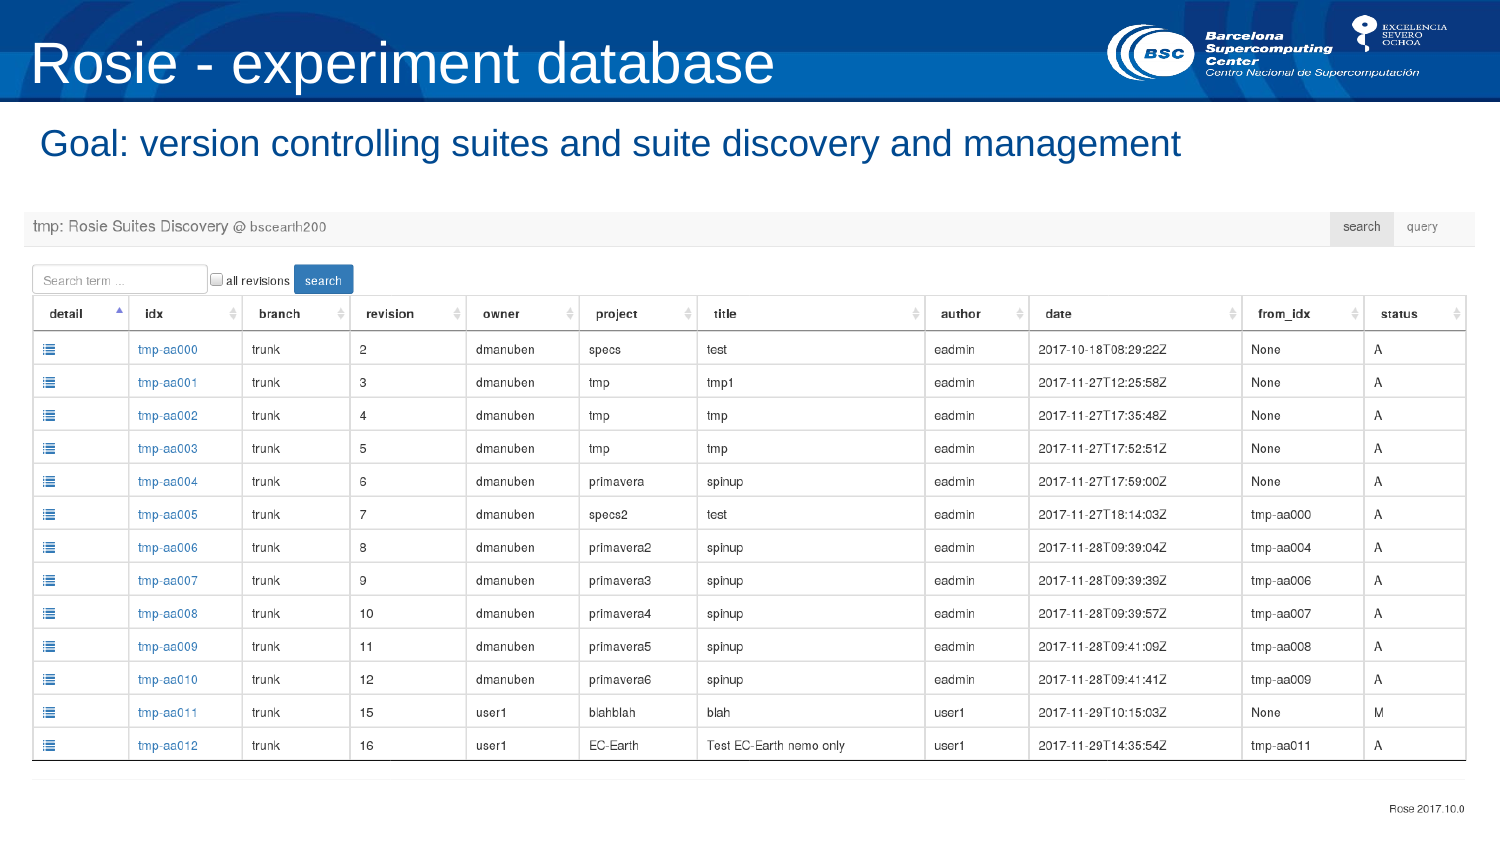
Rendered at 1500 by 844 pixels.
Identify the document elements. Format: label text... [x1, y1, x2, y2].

text_box Goal: version controlling suites and suite discovery and management [24, 99, 1354, 184]
picture [0, 0, 1500, 102]
picture [24, 212, 1476, 827]
title Rosie - experiment database [15, 17, 1418, 102]
